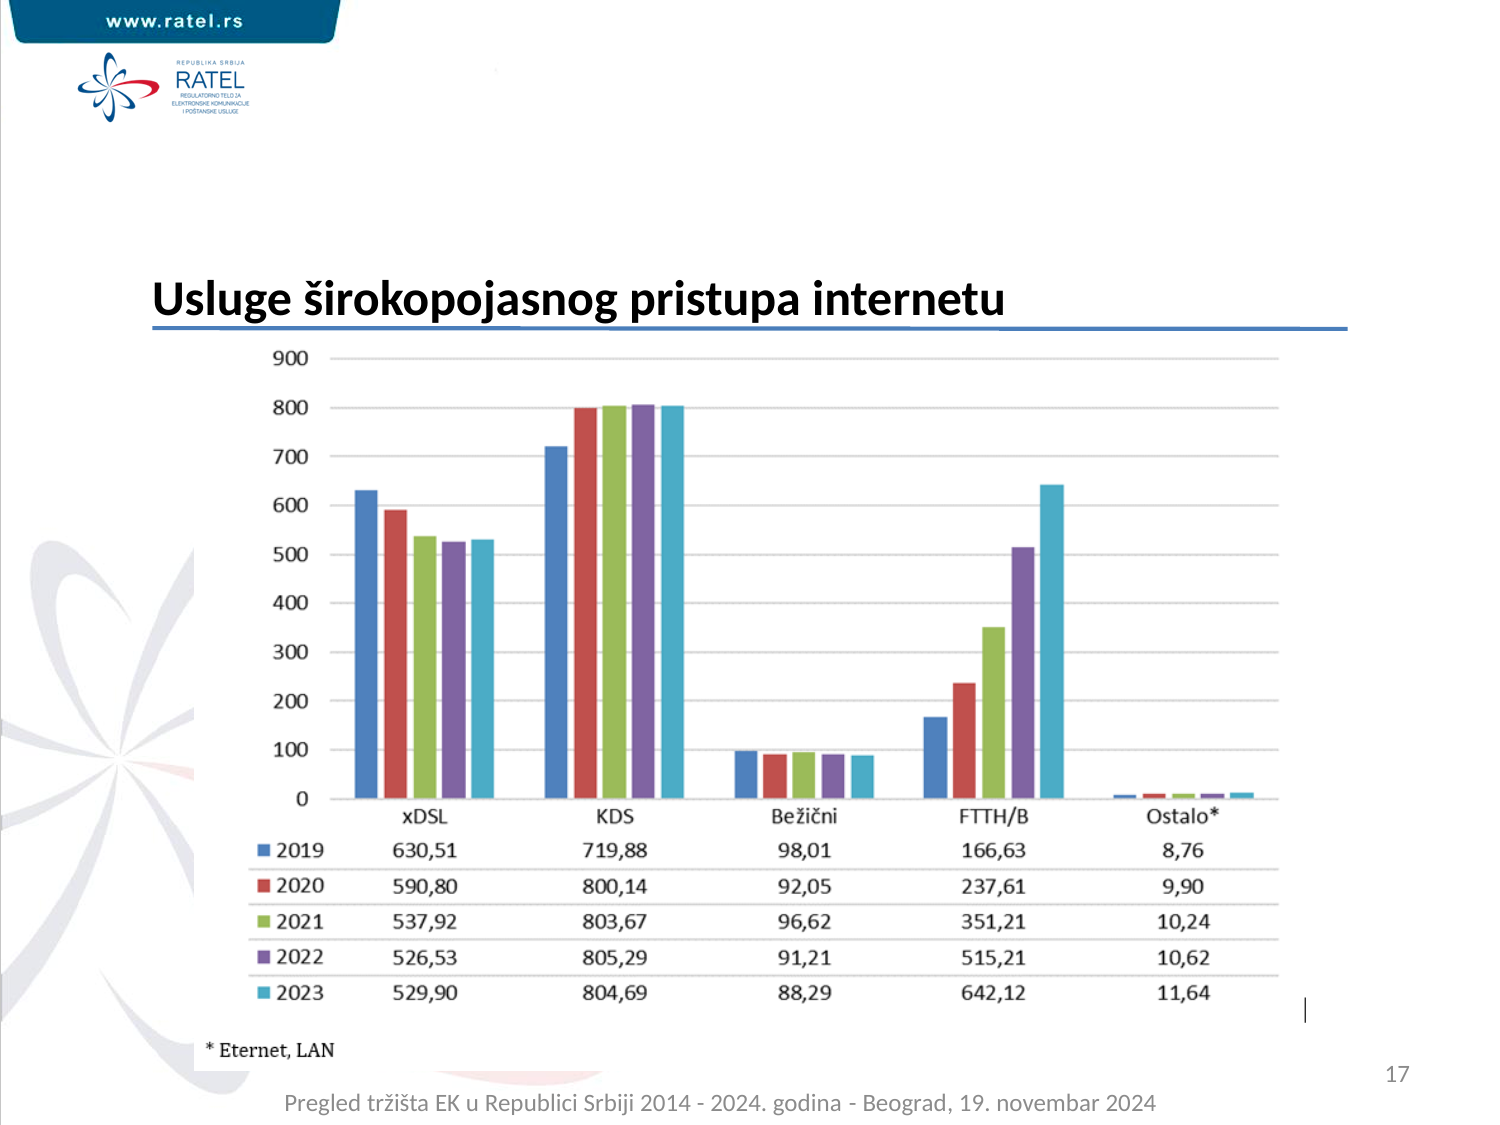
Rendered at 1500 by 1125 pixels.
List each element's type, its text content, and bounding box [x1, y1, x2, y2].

picture [224, 18, 230, 27]
picture [196, 18, 205, 27]
picture [234, 18, 243, 27]
picture [107, 18, 121, 27]
slide_number 17 [1219, 1042, 1425, 1103]
footer Pregled tržišta EK u Republici Srbiji 2014 - 2024. godina - Beograd, 19. novembar 2024 [222, 1080, 1219, 1125]
picture [175, 18, 184, 27]
text_box Usluge širokopojasnog pristupa internetu [137, 257, 1386, 513]
picture [166, 18, 171, 27]
picture [188, 16, 193, 27]
picture [140, 18, 156, 27]
picture [124, 18, 138, 27]
picture [0, 0, 1500, 1125]
